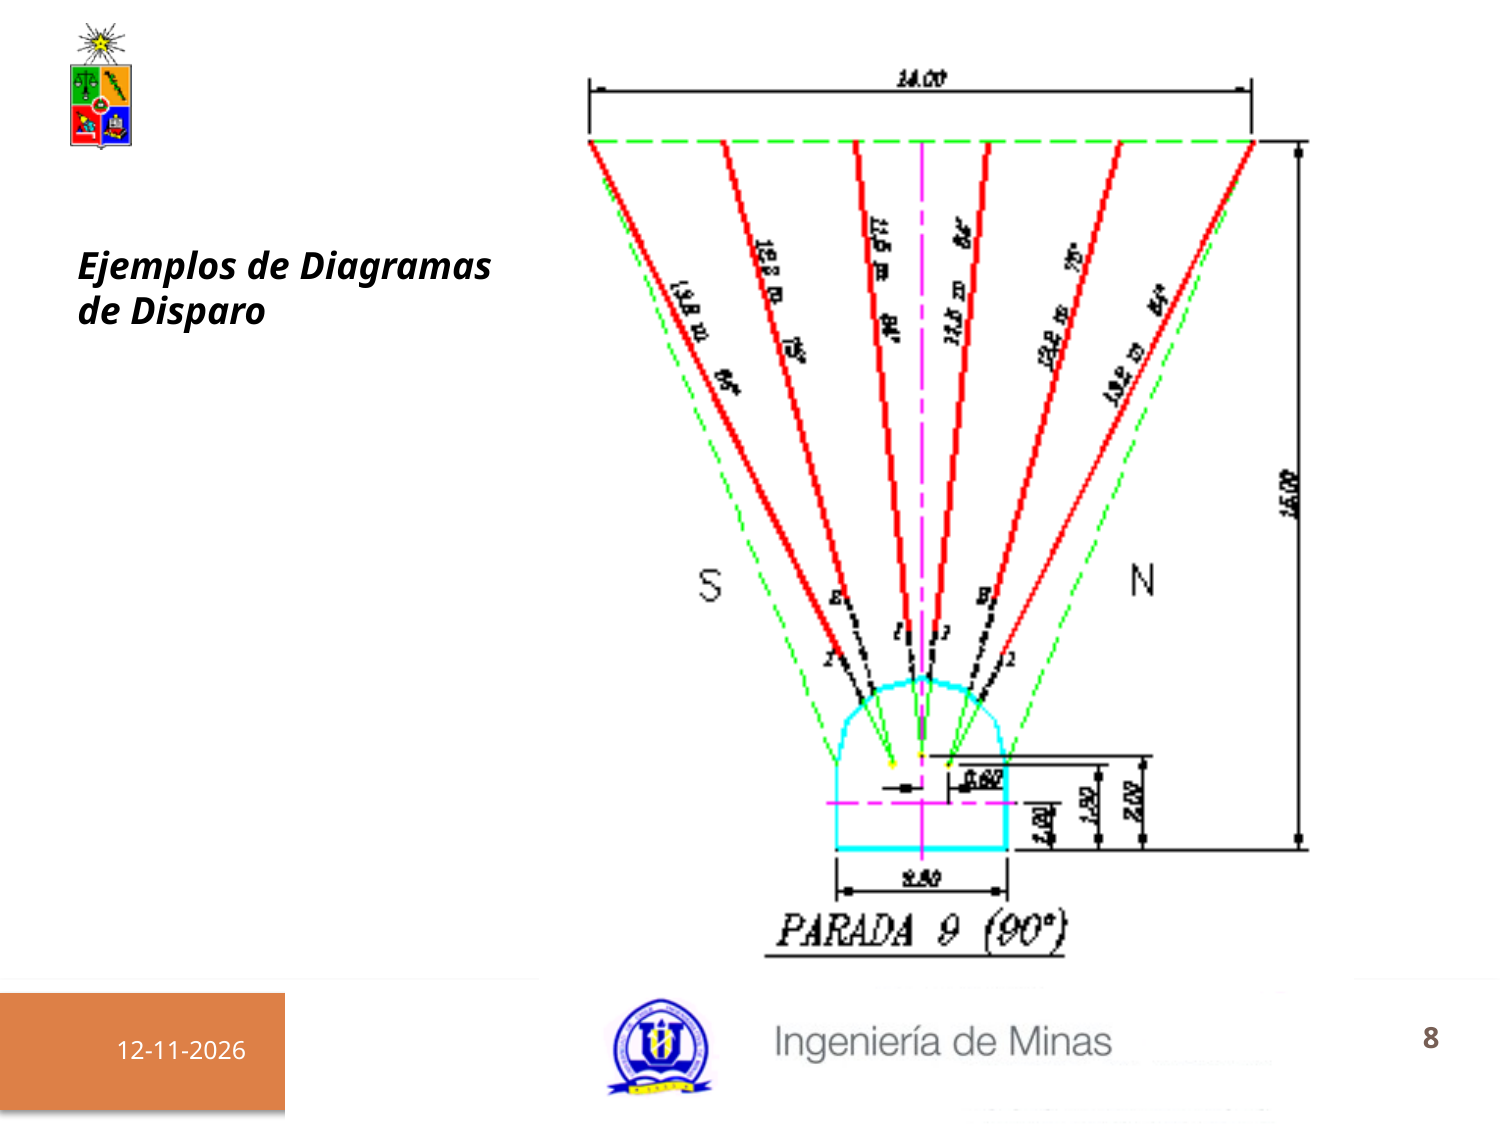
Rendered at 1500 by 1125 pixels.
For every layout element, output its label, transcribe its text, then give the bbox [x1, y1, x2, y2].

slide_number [12, 995, 279, 1108]
picture [69, 23, 132, 151]
picture [285, 34, 1500, 1125]
text_box Ejemplos de Diagramas de Disparo [62, 234, 508, 340]
